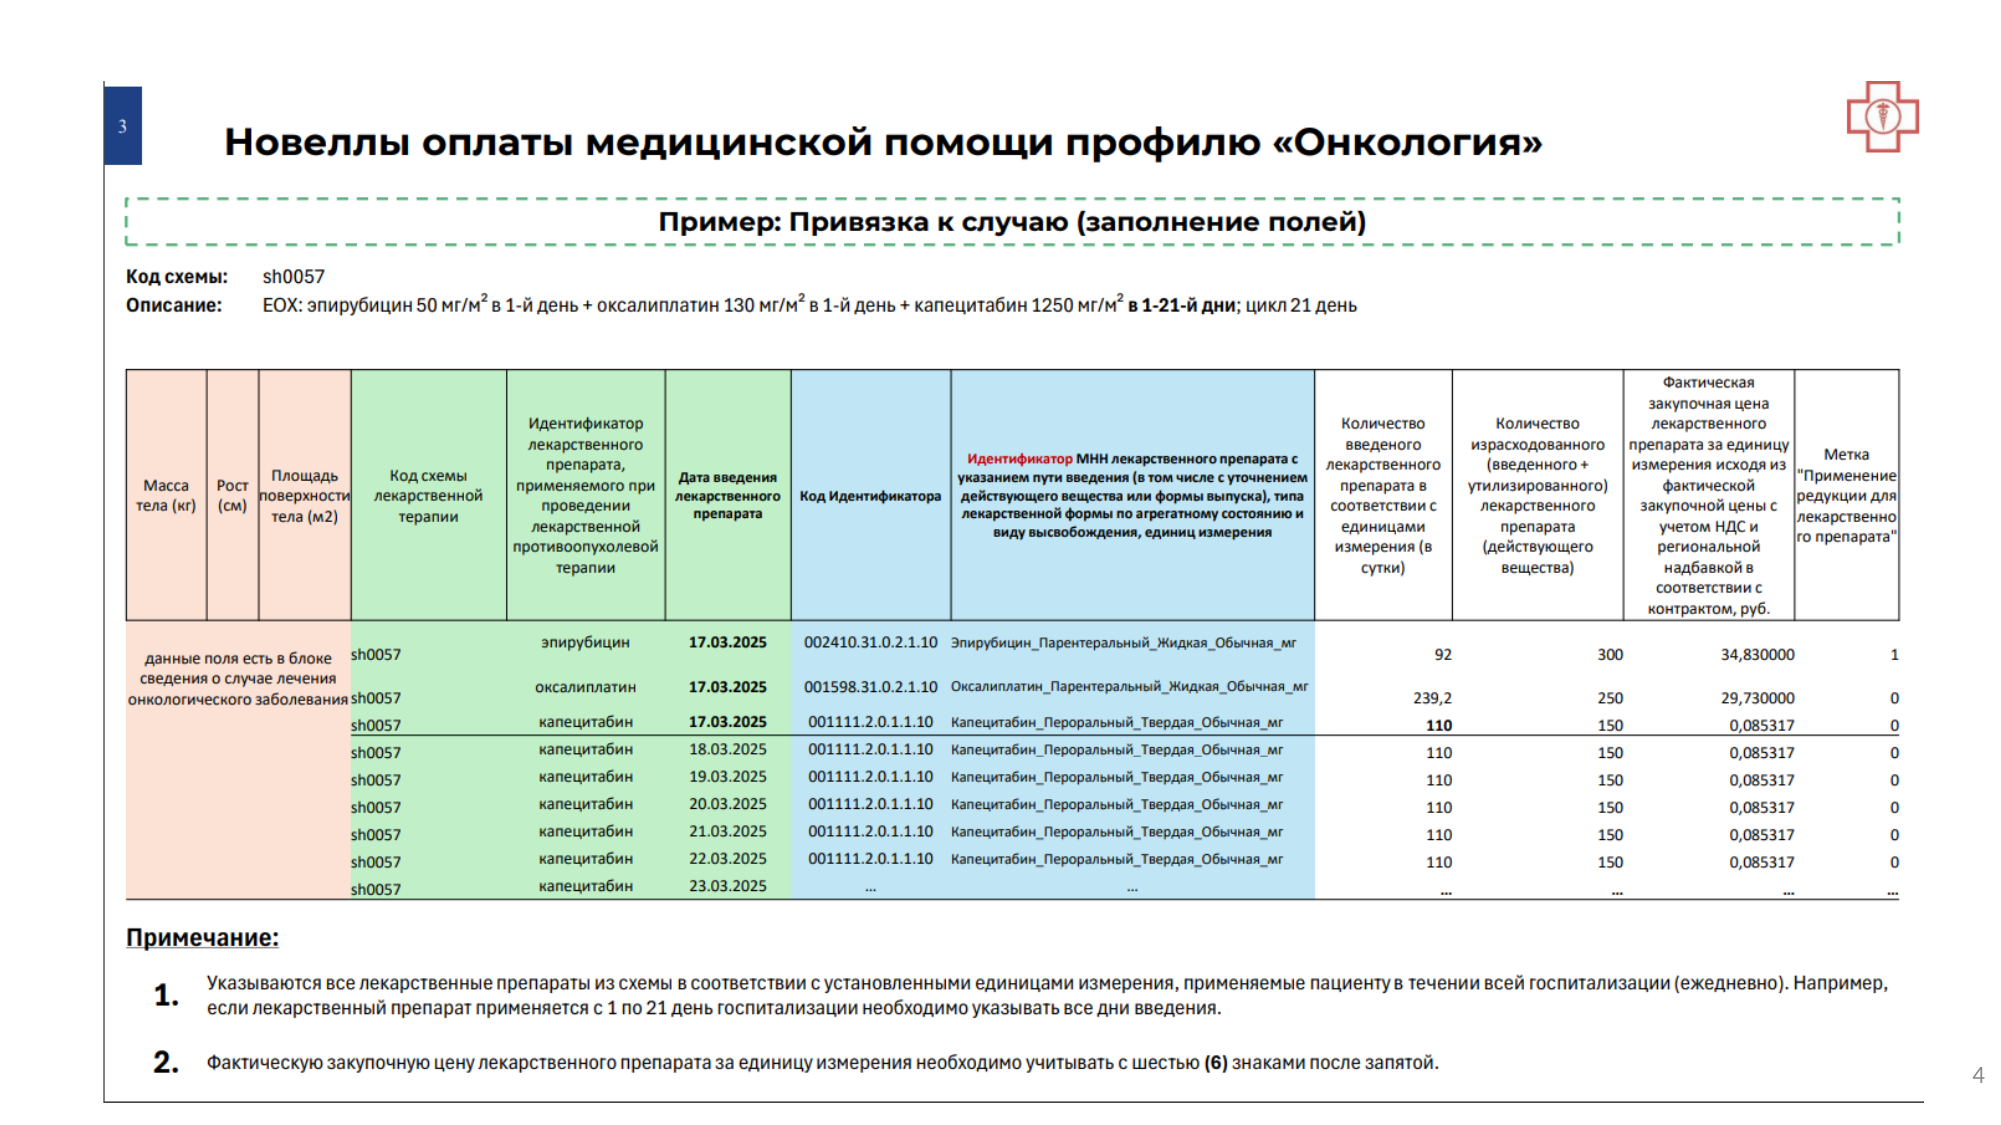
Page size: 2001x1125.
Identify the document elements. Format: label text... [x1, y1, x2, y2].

slide_number 4 [1550, 1043, 2000, 1104]
picture [103, 81, 1924, 1103]
